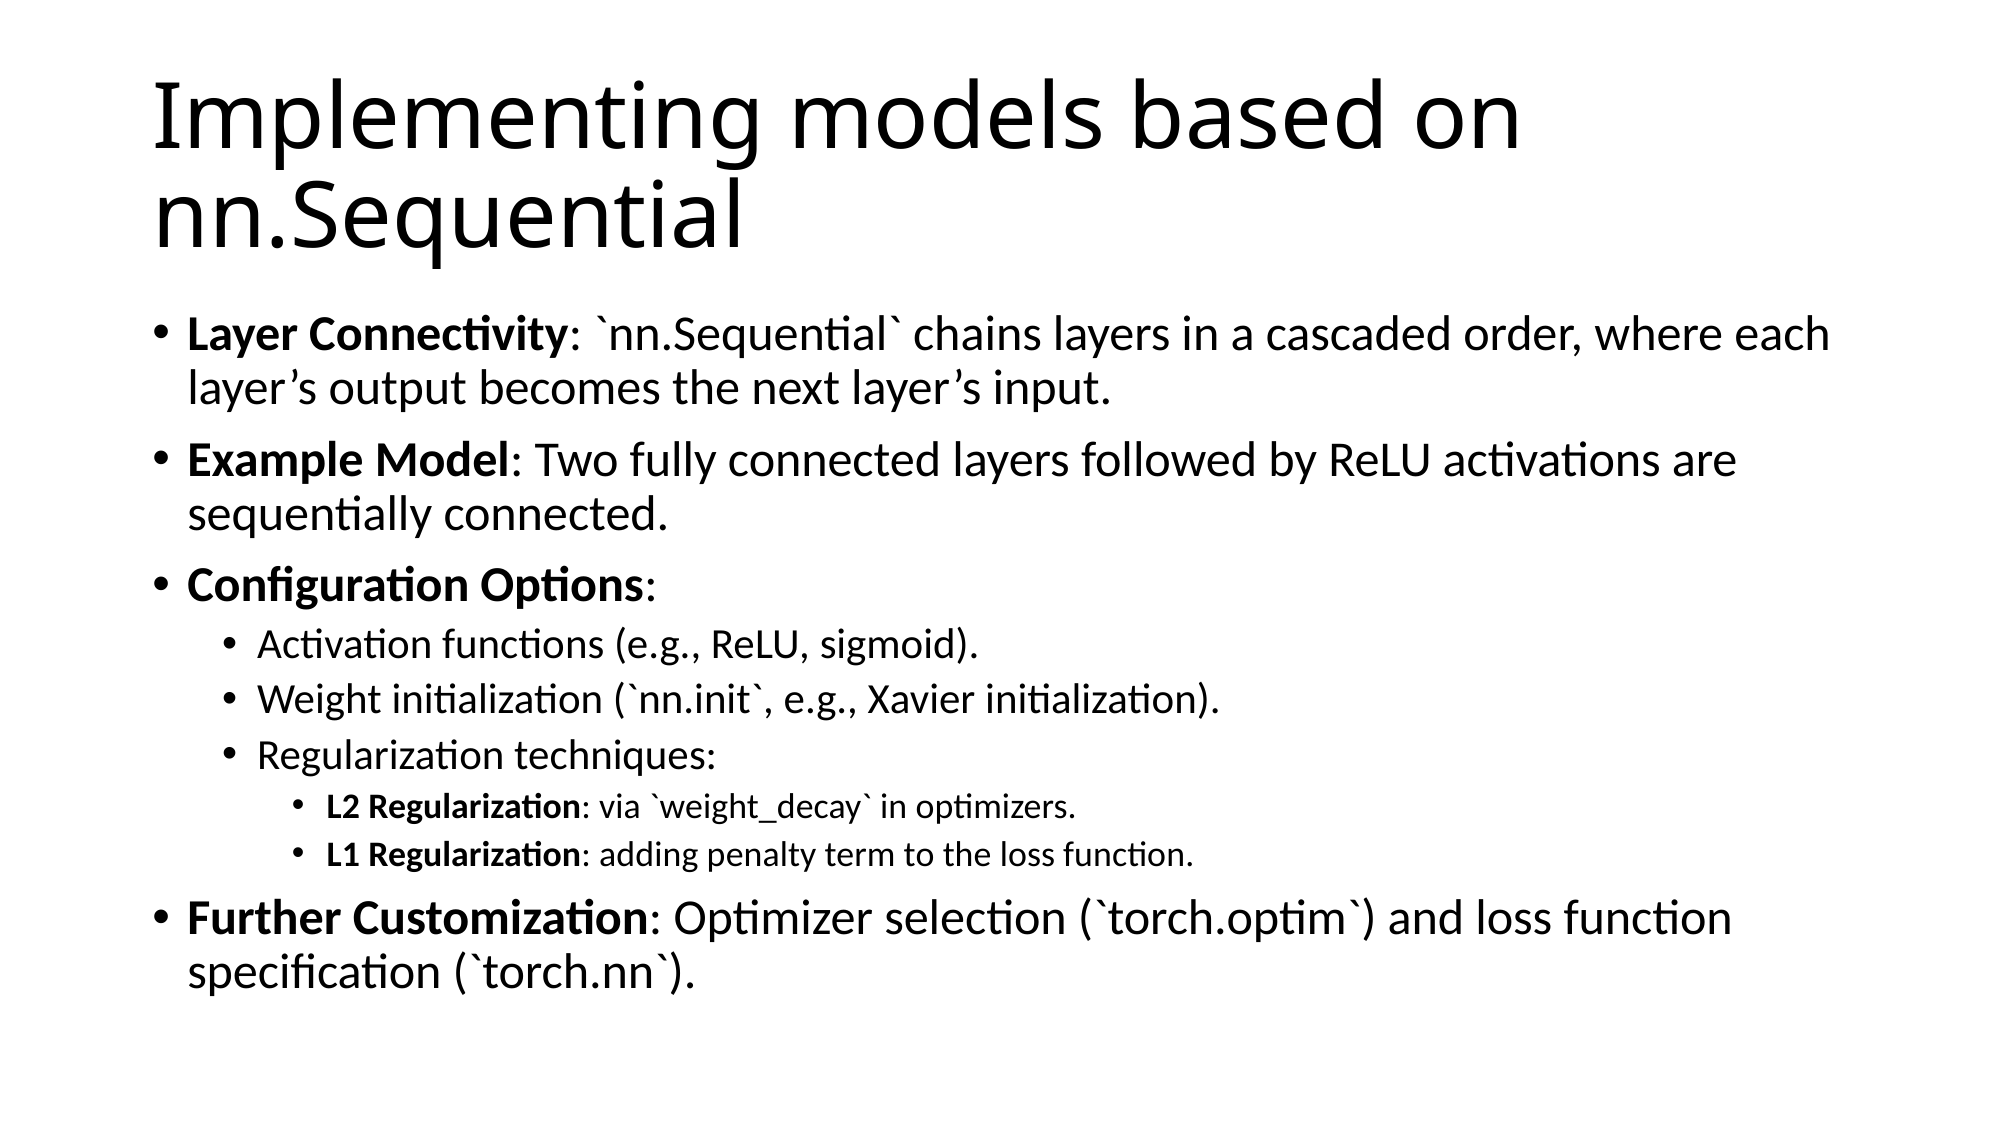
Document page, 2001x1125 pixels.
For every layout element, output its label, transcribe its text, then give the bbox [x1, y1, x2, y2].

title Implementing models based on nn.Sequential [137, 59, 1863, 278]
list Layer Connectivity: `nn.Sequential` chains layers in a cascaded order, where each layer’s output becomes the next layer’s input. Example Model: Two fully connected layers followed by ReLU activations are sequentially connected. Configuration Options: Activation functions (e.g., ReLU, sigmoid). Weight initialization (`nn.init`, e.g., Xavier initialization). Regularization techniques: L2 Regularization: via `weight_decay` in optimizers. L1 Regularization: adding penalty term to the loss function. Further Customization: Optimizer selection (`torch.optim`) and loss function specification (`torch.nn`). [137, 299, 1863, 1014]
